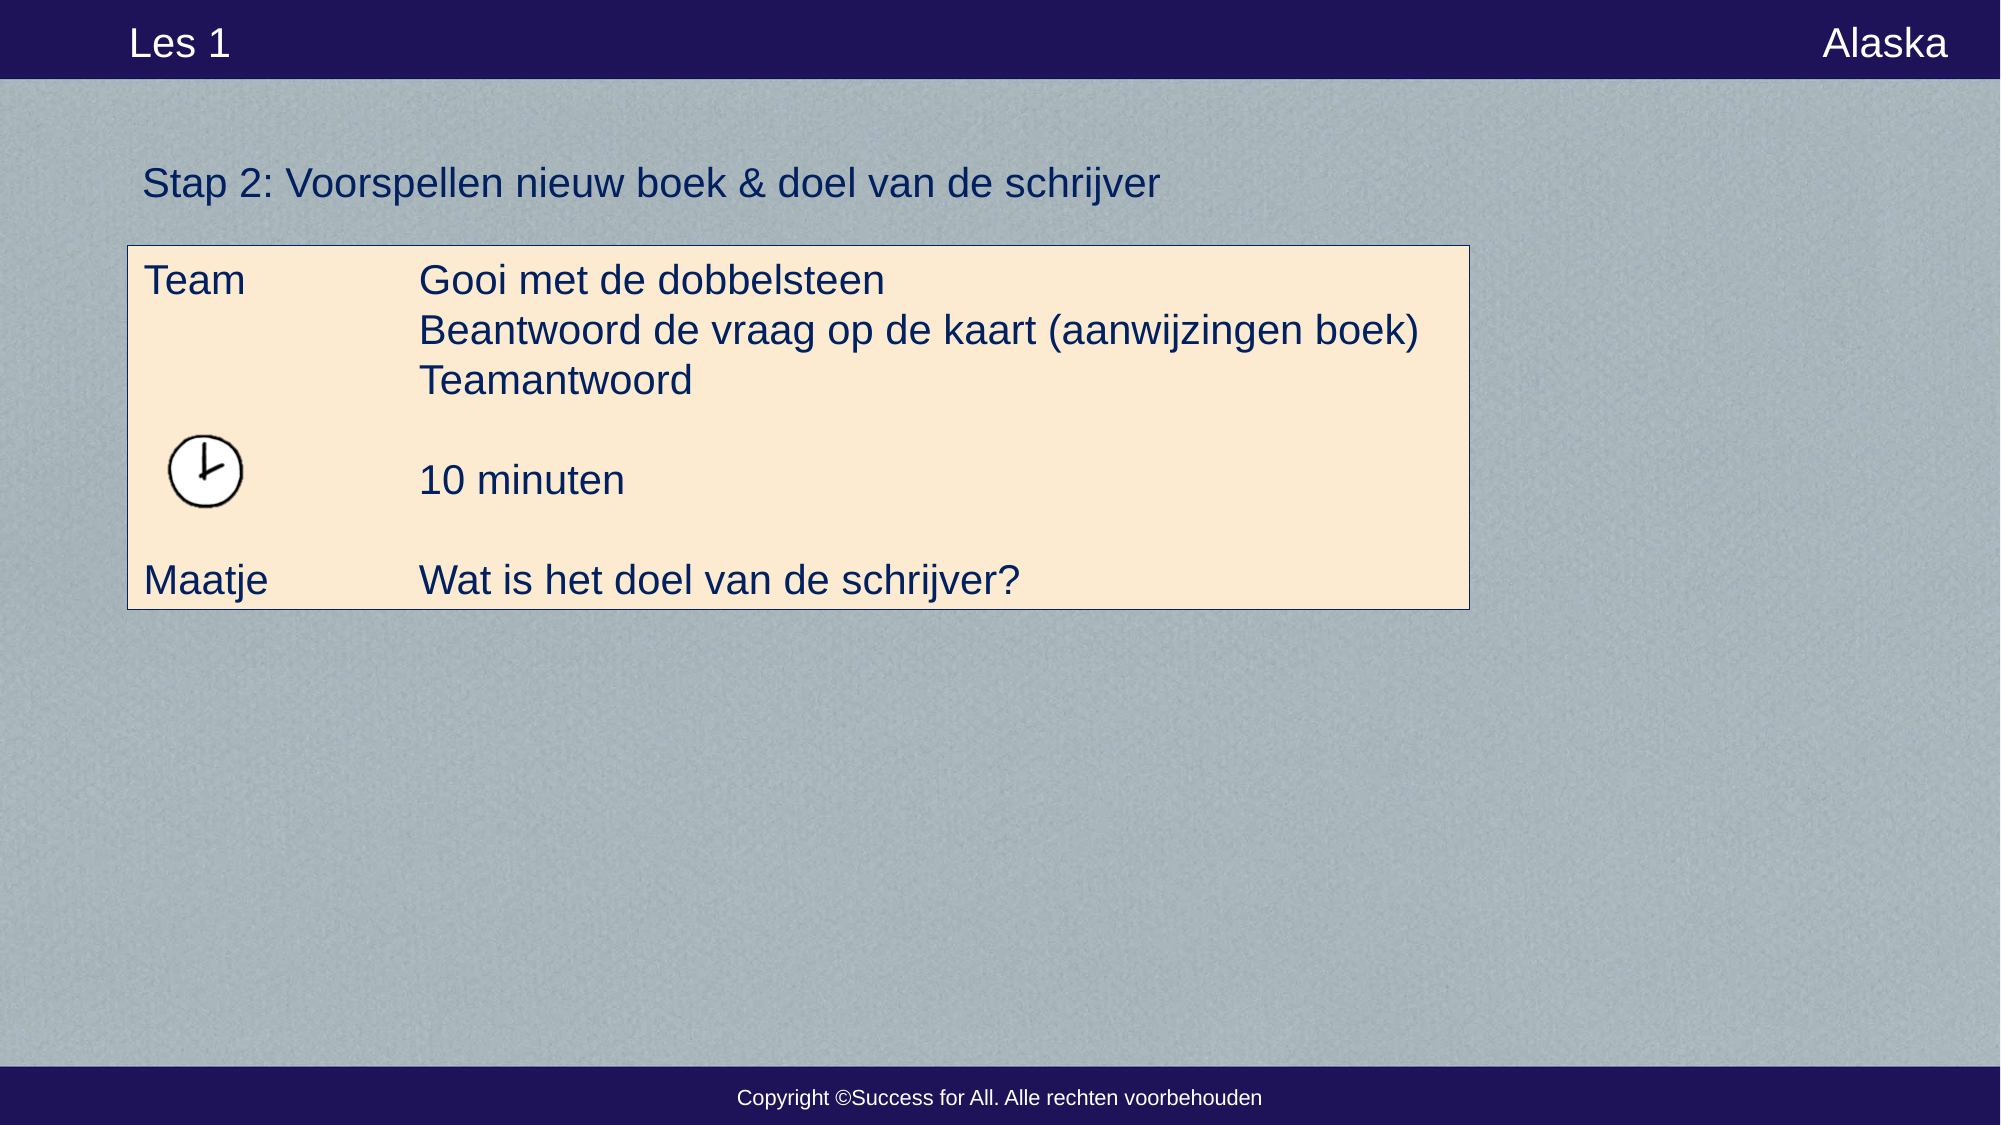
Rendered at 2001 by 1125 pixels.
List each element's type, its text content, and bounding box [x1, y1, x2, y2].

text_box Stap 2: Voorspellen nieuw boek & doel van de schrijver [127, 148, 1648, 214]
text_box Les 1 [114, 8, 354, 73]
text_box Team Gooi met de dobbelsteen Beantwoord de vraag op de kaart (aanwijzingen boek) Teamantwoord 10 minuten Maatje Wat is het doel van de schrijver? [127, 245, 1470, 610]
text_box Copyright ©Success for All. Alle rechten voorbehouden [0, 1076, 2000, 1125]
picture [0, 0, 2001, 1125]
text_box Alaska [786, 8, 1963, 123]
